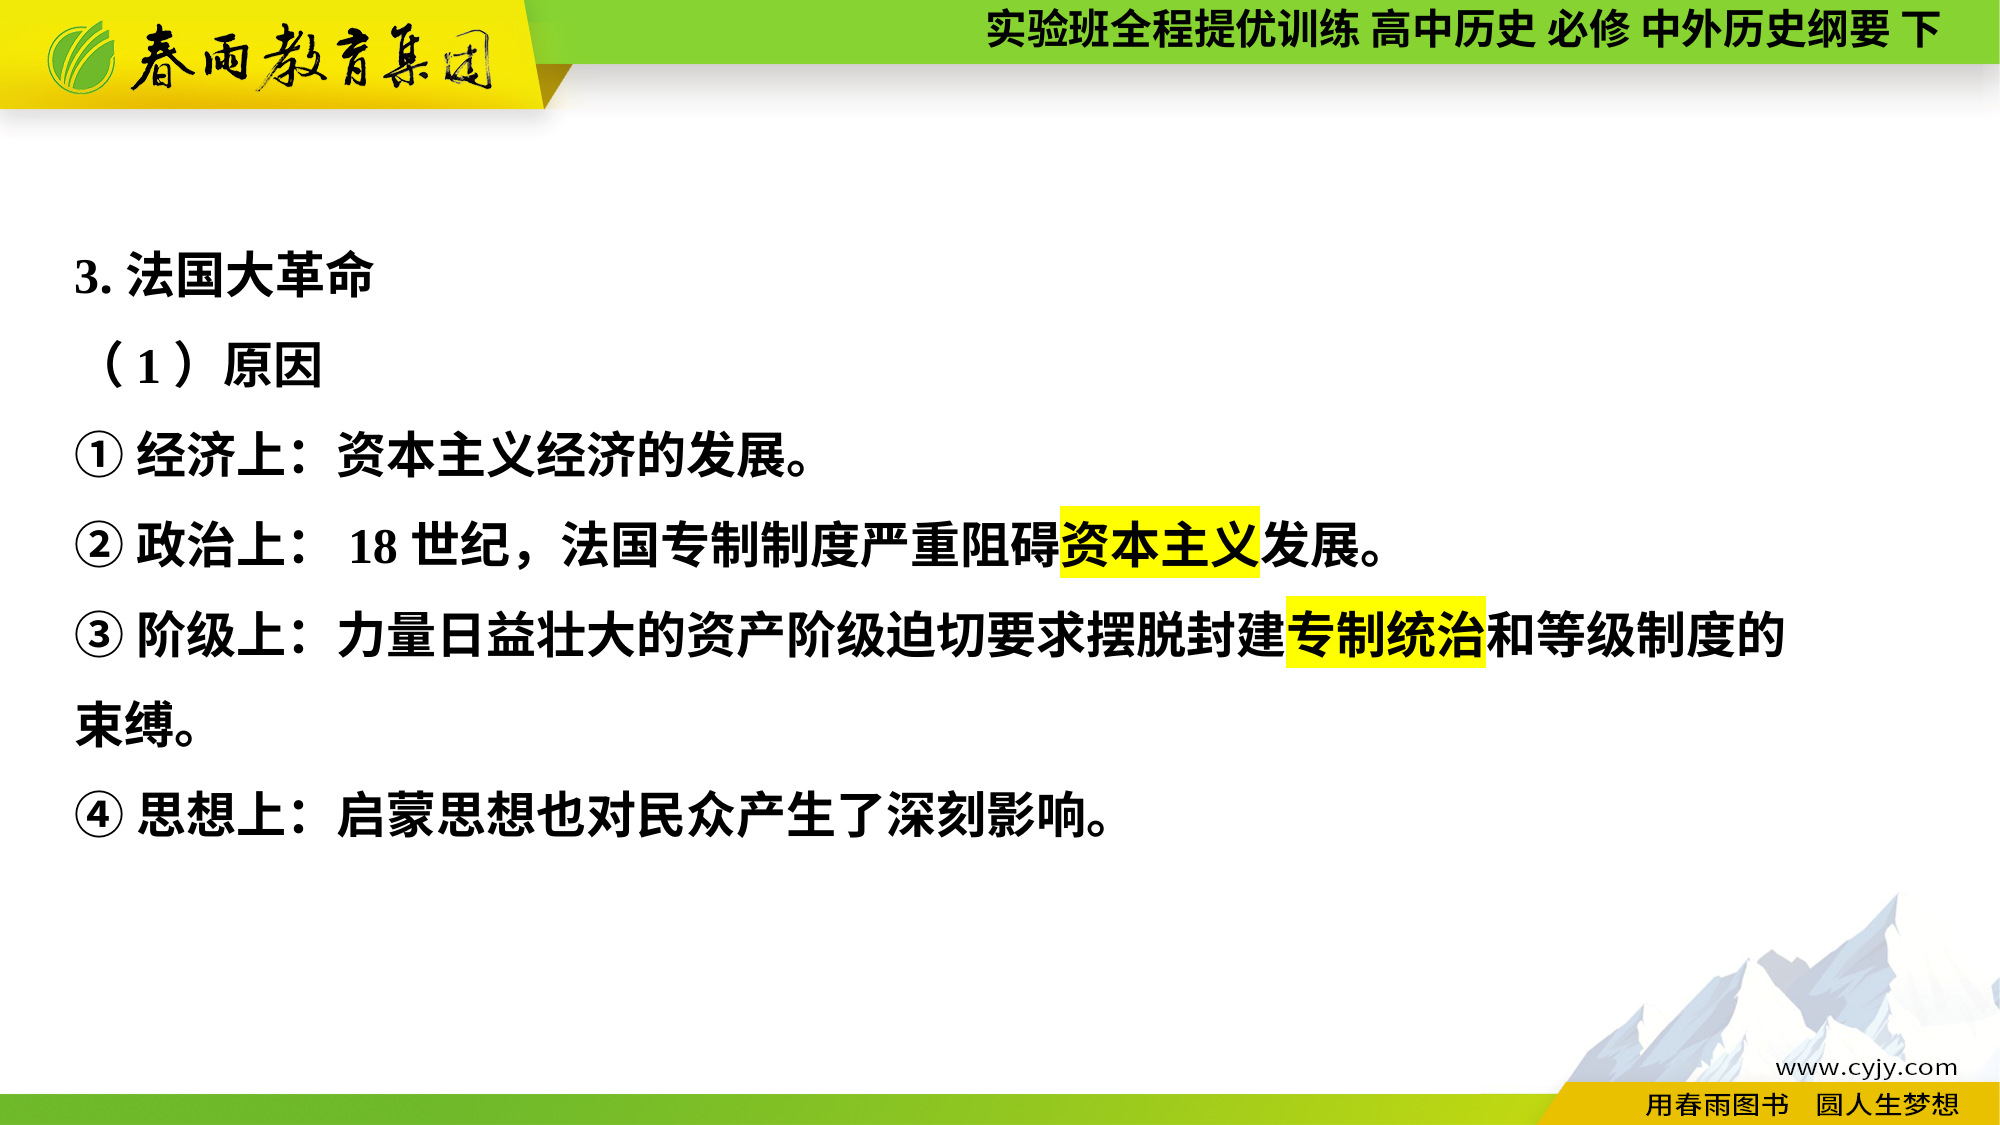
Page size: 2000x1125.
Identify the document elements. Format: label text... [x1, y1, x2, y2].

list 3.法国大革命 （1）原因 ①经济上：资本主义经济的发展。 ②政治上：18世纪，法国专制制度严重阻碍资本主义发展。 ③阶级上：力量日益壮大的资产阶级迫切要求摆脱封建专制统治和等级制度的 束缚。 ④思想上：启蒙思想也对民众产生了深刻影响。 [59, 206, 1944, 858]
picture [0, 0, 2000, 1125]
